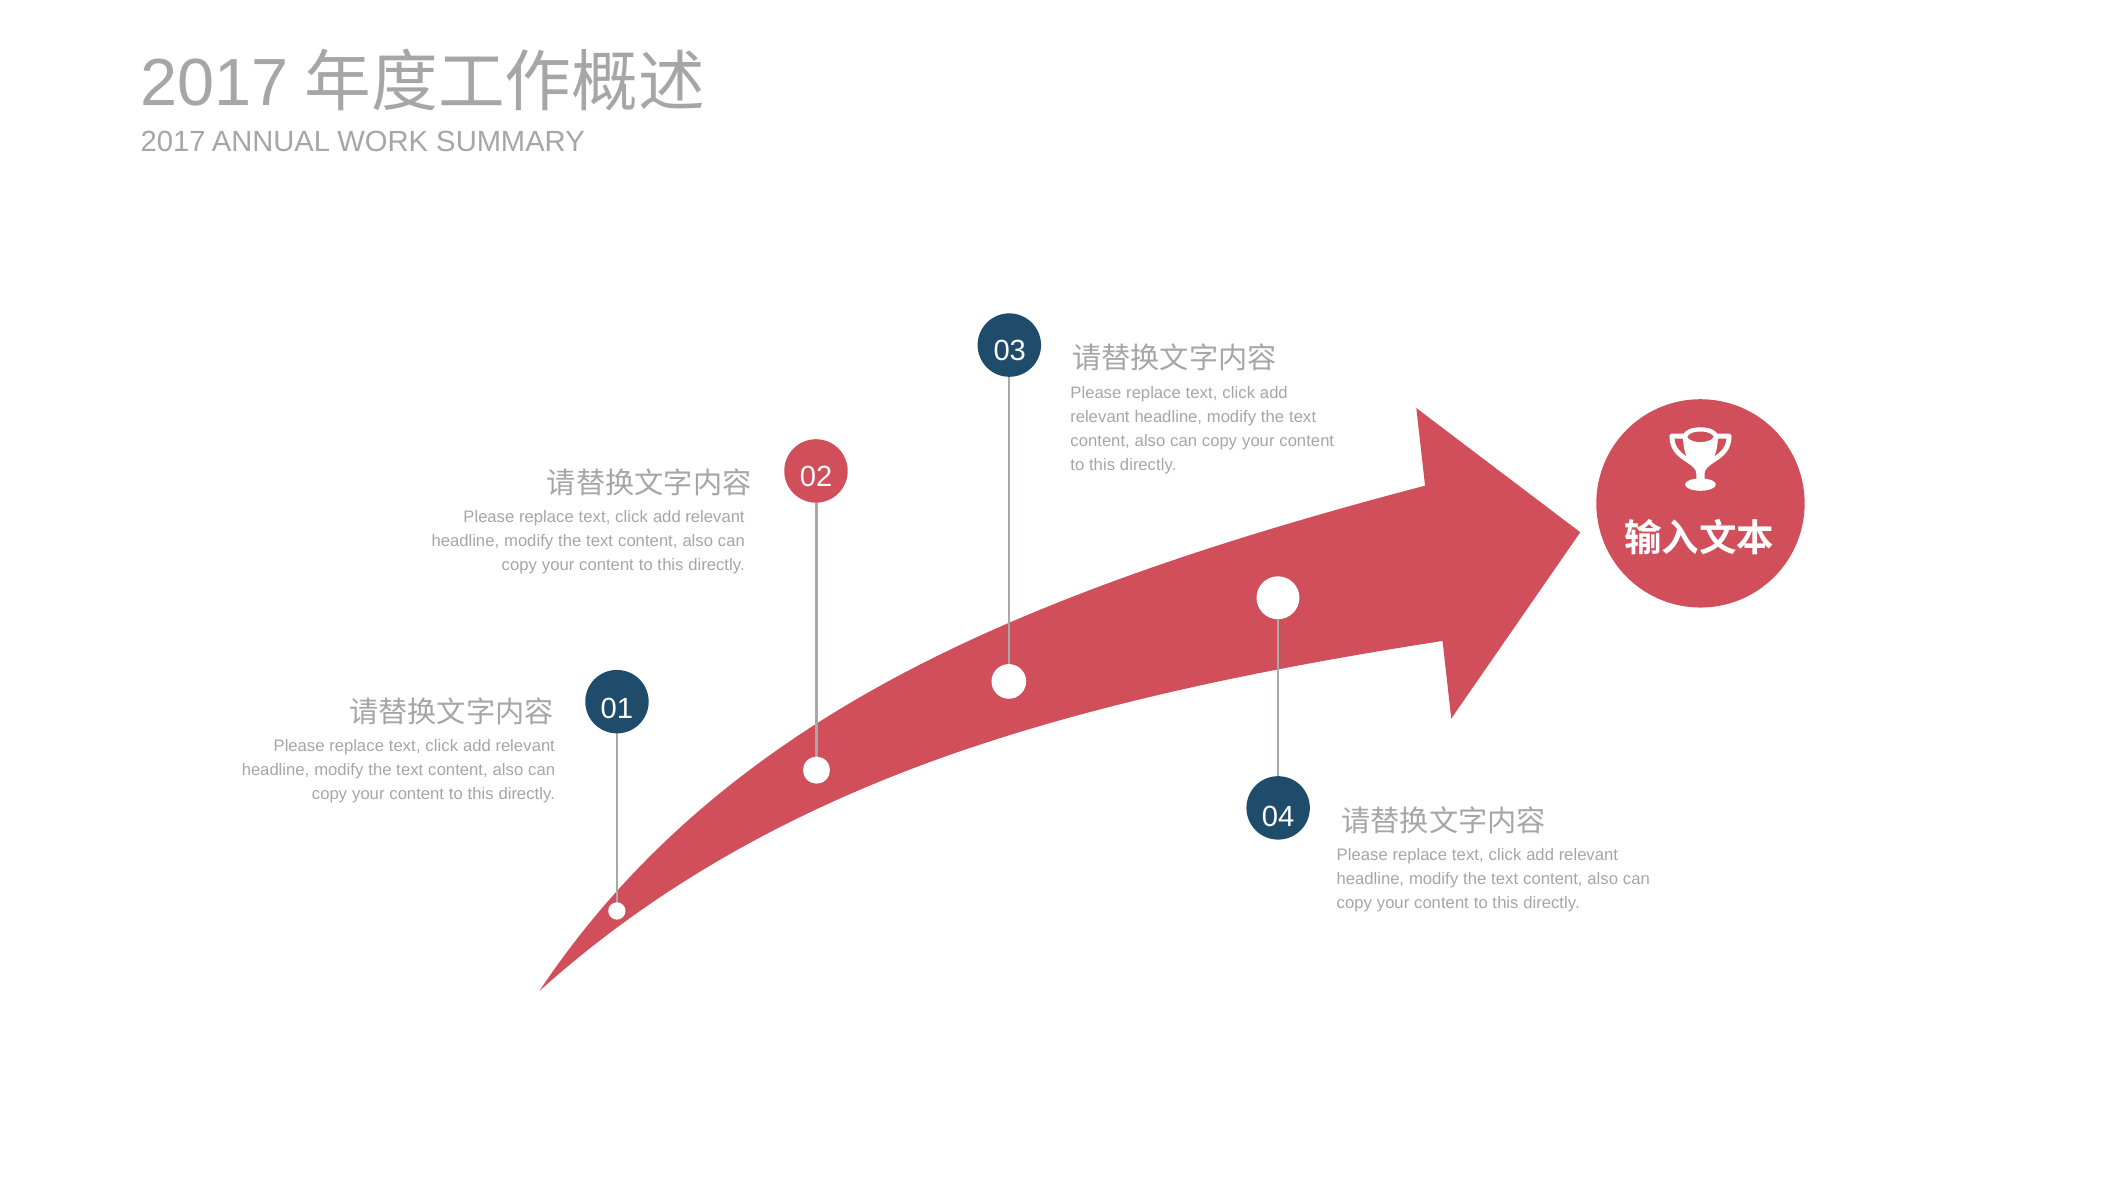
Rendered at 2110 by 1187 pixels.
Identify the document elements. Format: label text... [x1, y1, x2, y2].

text_box [1246, 776, 1310, 833]
text_box [1669, 427, 1732, 491]
text_box 2017 ANNUAL WORK SUMMARY [140, 122, 602, 158]
text_box Please replace text, click add relevant headline, modify the text content, also can copy your content to this directly. [1070, 378, 1352, 474]
text_box Please replace text, click add relevant headline, modify the text content, also can copy your content to this directly. [1336, 839, 1676, 912]
text_box [784, 439, 848, 503]
text_box [803, 756, 831, 784]
text_box 输入文本 [1622, 499, 1776, 561]
text_box [1261, 835, 1295, 840]
text_box [608, 902, 626, 920]
text_box 请替换文字内容 [1341, 795, 1563, 838]
text_box 2017年度工作概述 [140, 38, 789, 119]
text_box [991, 664, 1027, 699]
text_box [585, 669, 649, 734]
text_box 请替换文字内容 [494, 457, 752, 500]
text_box [1256, 576, 1300, 620]
text_box [977, 313, 1042, 377]
text_box [1596, 399, 1805, 608]
text_box 请替换文字内容 [315, 686, 554, 729]
text_box 请替换文字内容 [1072, 332, 1294, 375]
text_box Please replace text, click add relevant headline, modify the text content, also can copy your content to this directly. [406, 501, 746, 574]
text_box Please replace text, click add relevant headline, modify the text content, also can copy your content to this directly. [216, 730, 556, 803]
text_box 04 [1258, 787, 1298, 835]
text_box [539, 408, 1581, 991]
text_box 02 [796, 447, 836, 495]
text_box 03 [990, 321, 1030, 369]
text_box 01 [597, 680, 637, 727]
